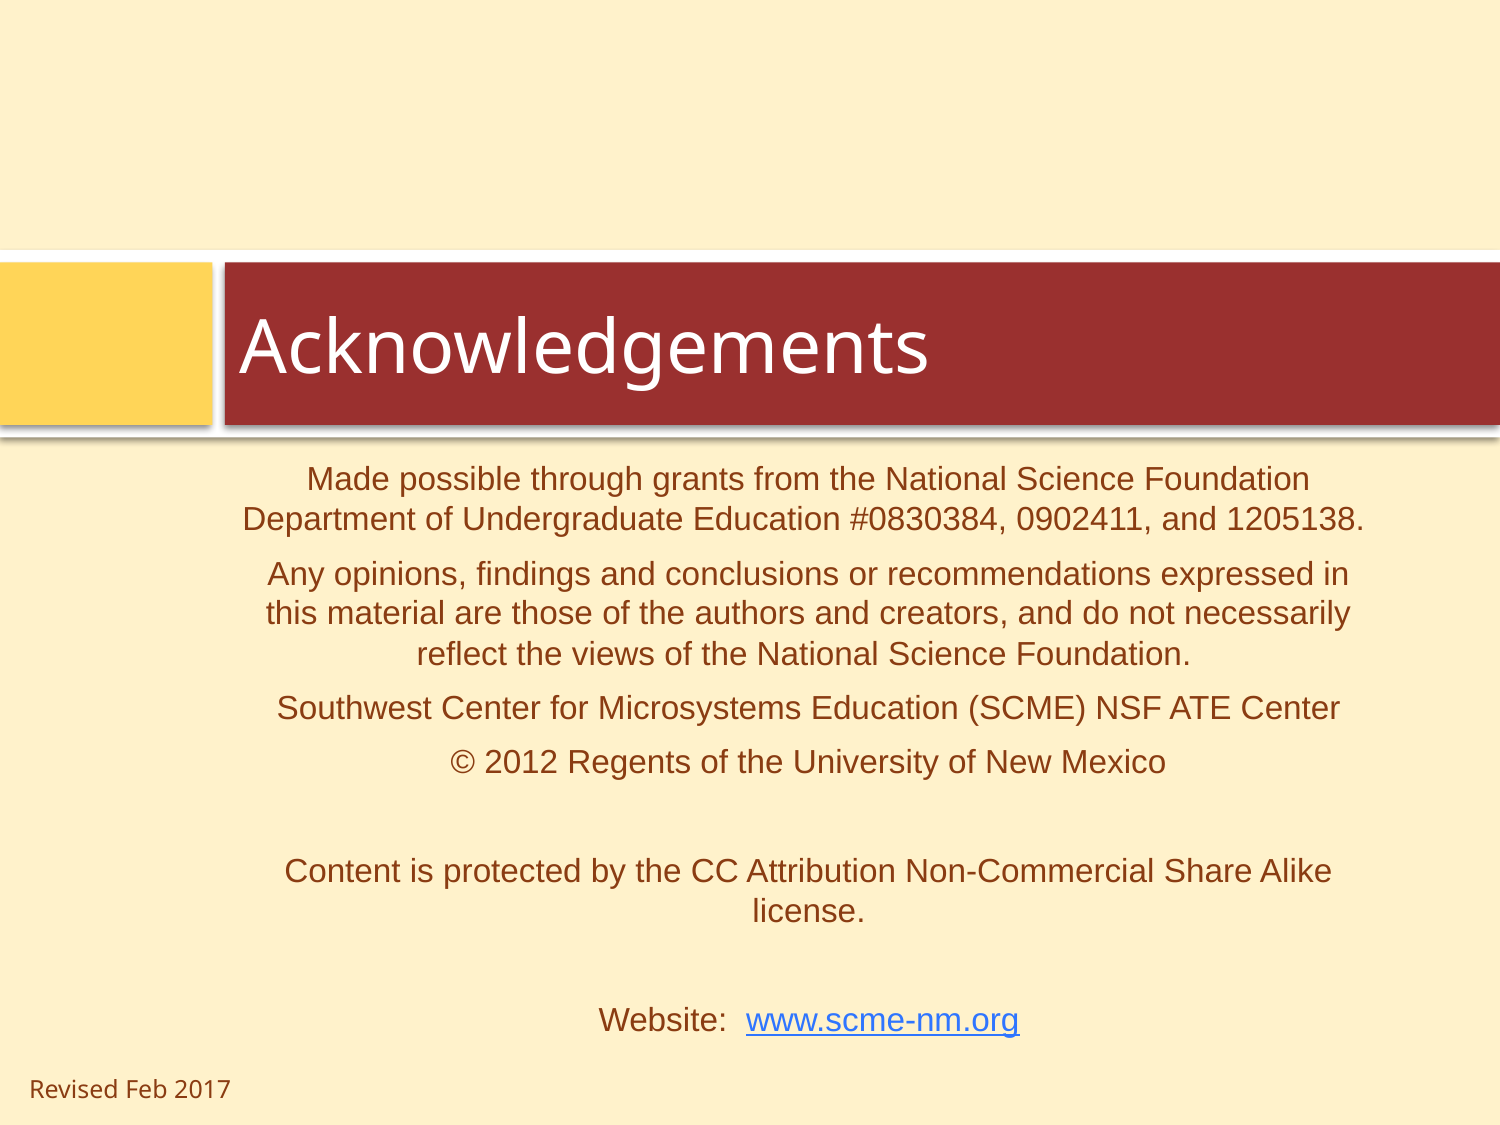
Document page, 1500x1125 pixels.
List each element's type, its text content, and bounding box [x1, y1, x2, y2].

title Acknowledgements [225, 262, 1475, 425]
text_box Revised Feb 2017 [14, 1065, 247, 1111]
list Made possible through grants from the National Science Foundation Department of Undergraduate Education #0830384, 0902411, and 1205138. Any opinions, findings and conclusions or recommendations expressed in this material are those of the authors and creators, and do not necessarily reflect the views of the National Science Foundation. Southwest Center for Microsystems Education (SCME) NSF ATE Center © 2012 Regents of the University of New Mexico Content is protected by the CC Attribution Non-Commercial Share Alike license. Website: www.scme-nm.org [225, 450, 1394, 1050]
